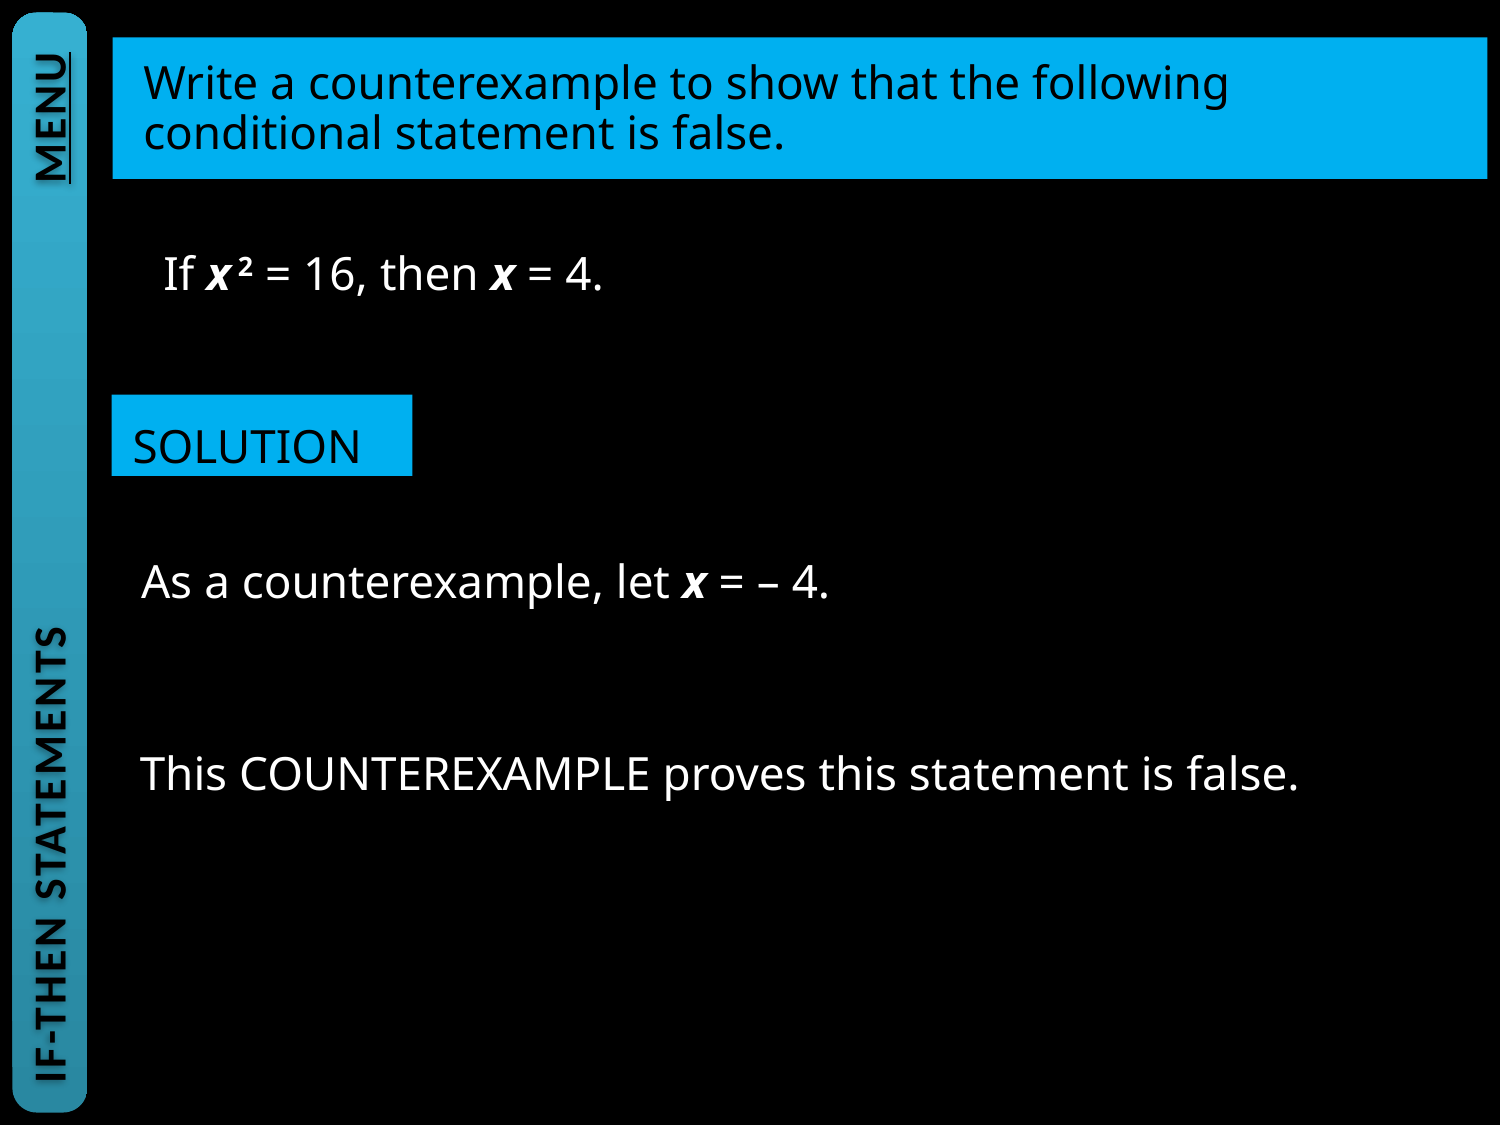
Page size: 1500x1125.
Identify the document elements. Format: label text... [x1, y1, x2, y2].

text_box [111, 394, 413, 476]
text_box [112, 37, 1488, 179]
text_box Write a counterexample to show that the following conditional statement is false. [128, 51, 1441, 167]
text_box IF-THEN STATEMENTS MENU [12, 37, 83, 1099]
text_box As a counterexample, let x = – 4. [126, 545, 1375, 616]
text_box This COUNTEREXAMPLE proves this statement is false. [125, 737, 1374, 808]
text_box SOLUTION [117, 399, 413, 463]
text_box If x 2 = 16, then x = 4. [148, 237, 619, 308]
text_box [21, 1107, 79, 1113]
text_box [12, 12, 88, 1093]
